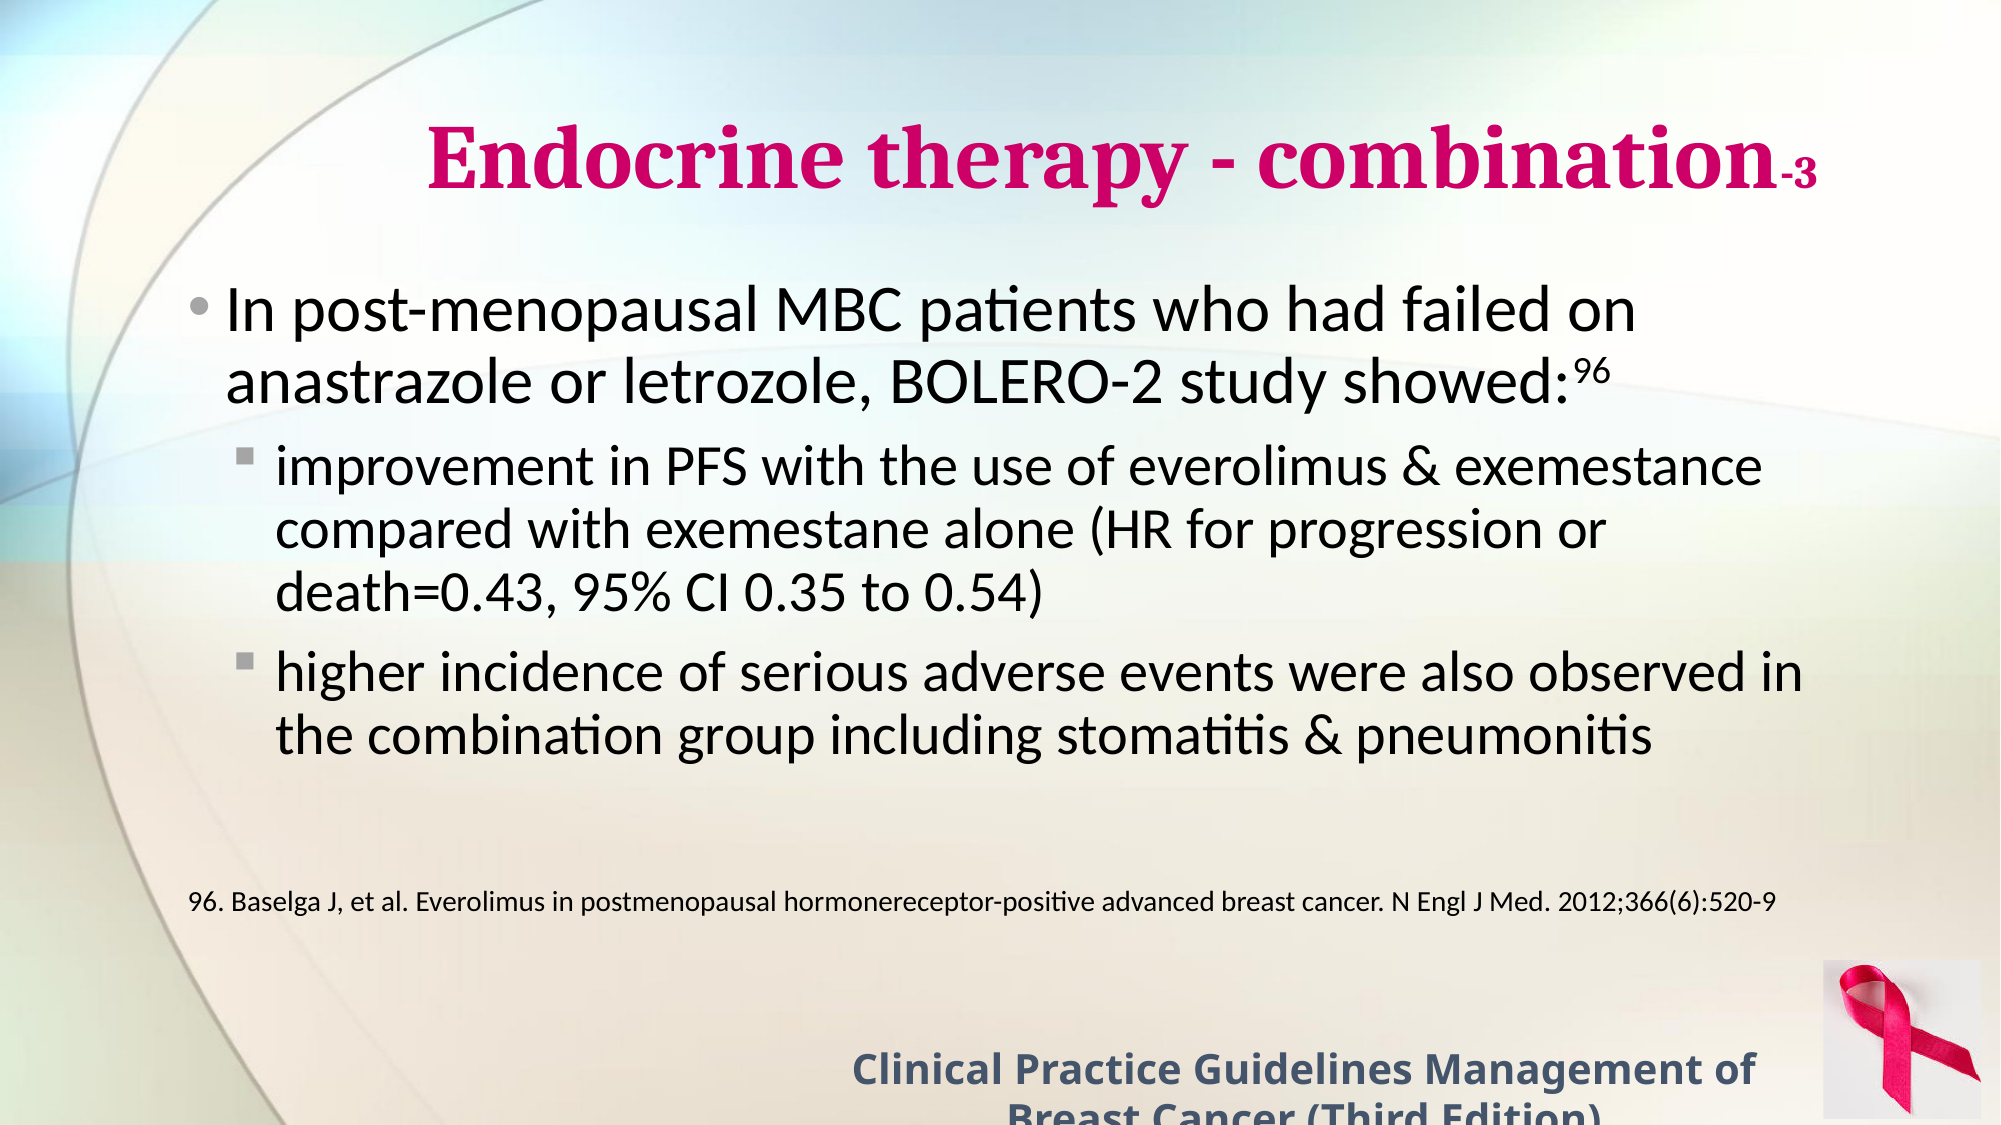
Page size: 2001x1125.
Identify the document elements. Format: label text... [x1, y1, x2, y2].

picture [0, 0, 2001, 1125]
title Endocrine therapy - combination-3 [381, 43, 1863, 261]
slide_number 16 [1325, 1042, 1813, 1103]
text_box Clinical Practice Guidelines Management of Breast Cancer (Third Edition) [788, 1082, 1820, 1125]
list In post-menopausal MBC patients who had failed on anastrazole or letrozole, BOLERO-2 study showed:96 improvement in PFS with the use of everolimus & exemestance compared with exemestane alone (HR for progression or death=0.43, 95% CI 0.35 to 0.54) higher incidence of serious adverse events were also observed in the combination group including stomatitis & pneumonitis 96. Baselga J, et al. Everolimus in postmenopausal hormonereceptor-positive advanced breast cancer. N Engl J Med. 2012;366(6):520-9 [172, 266, 1826, 1082]
